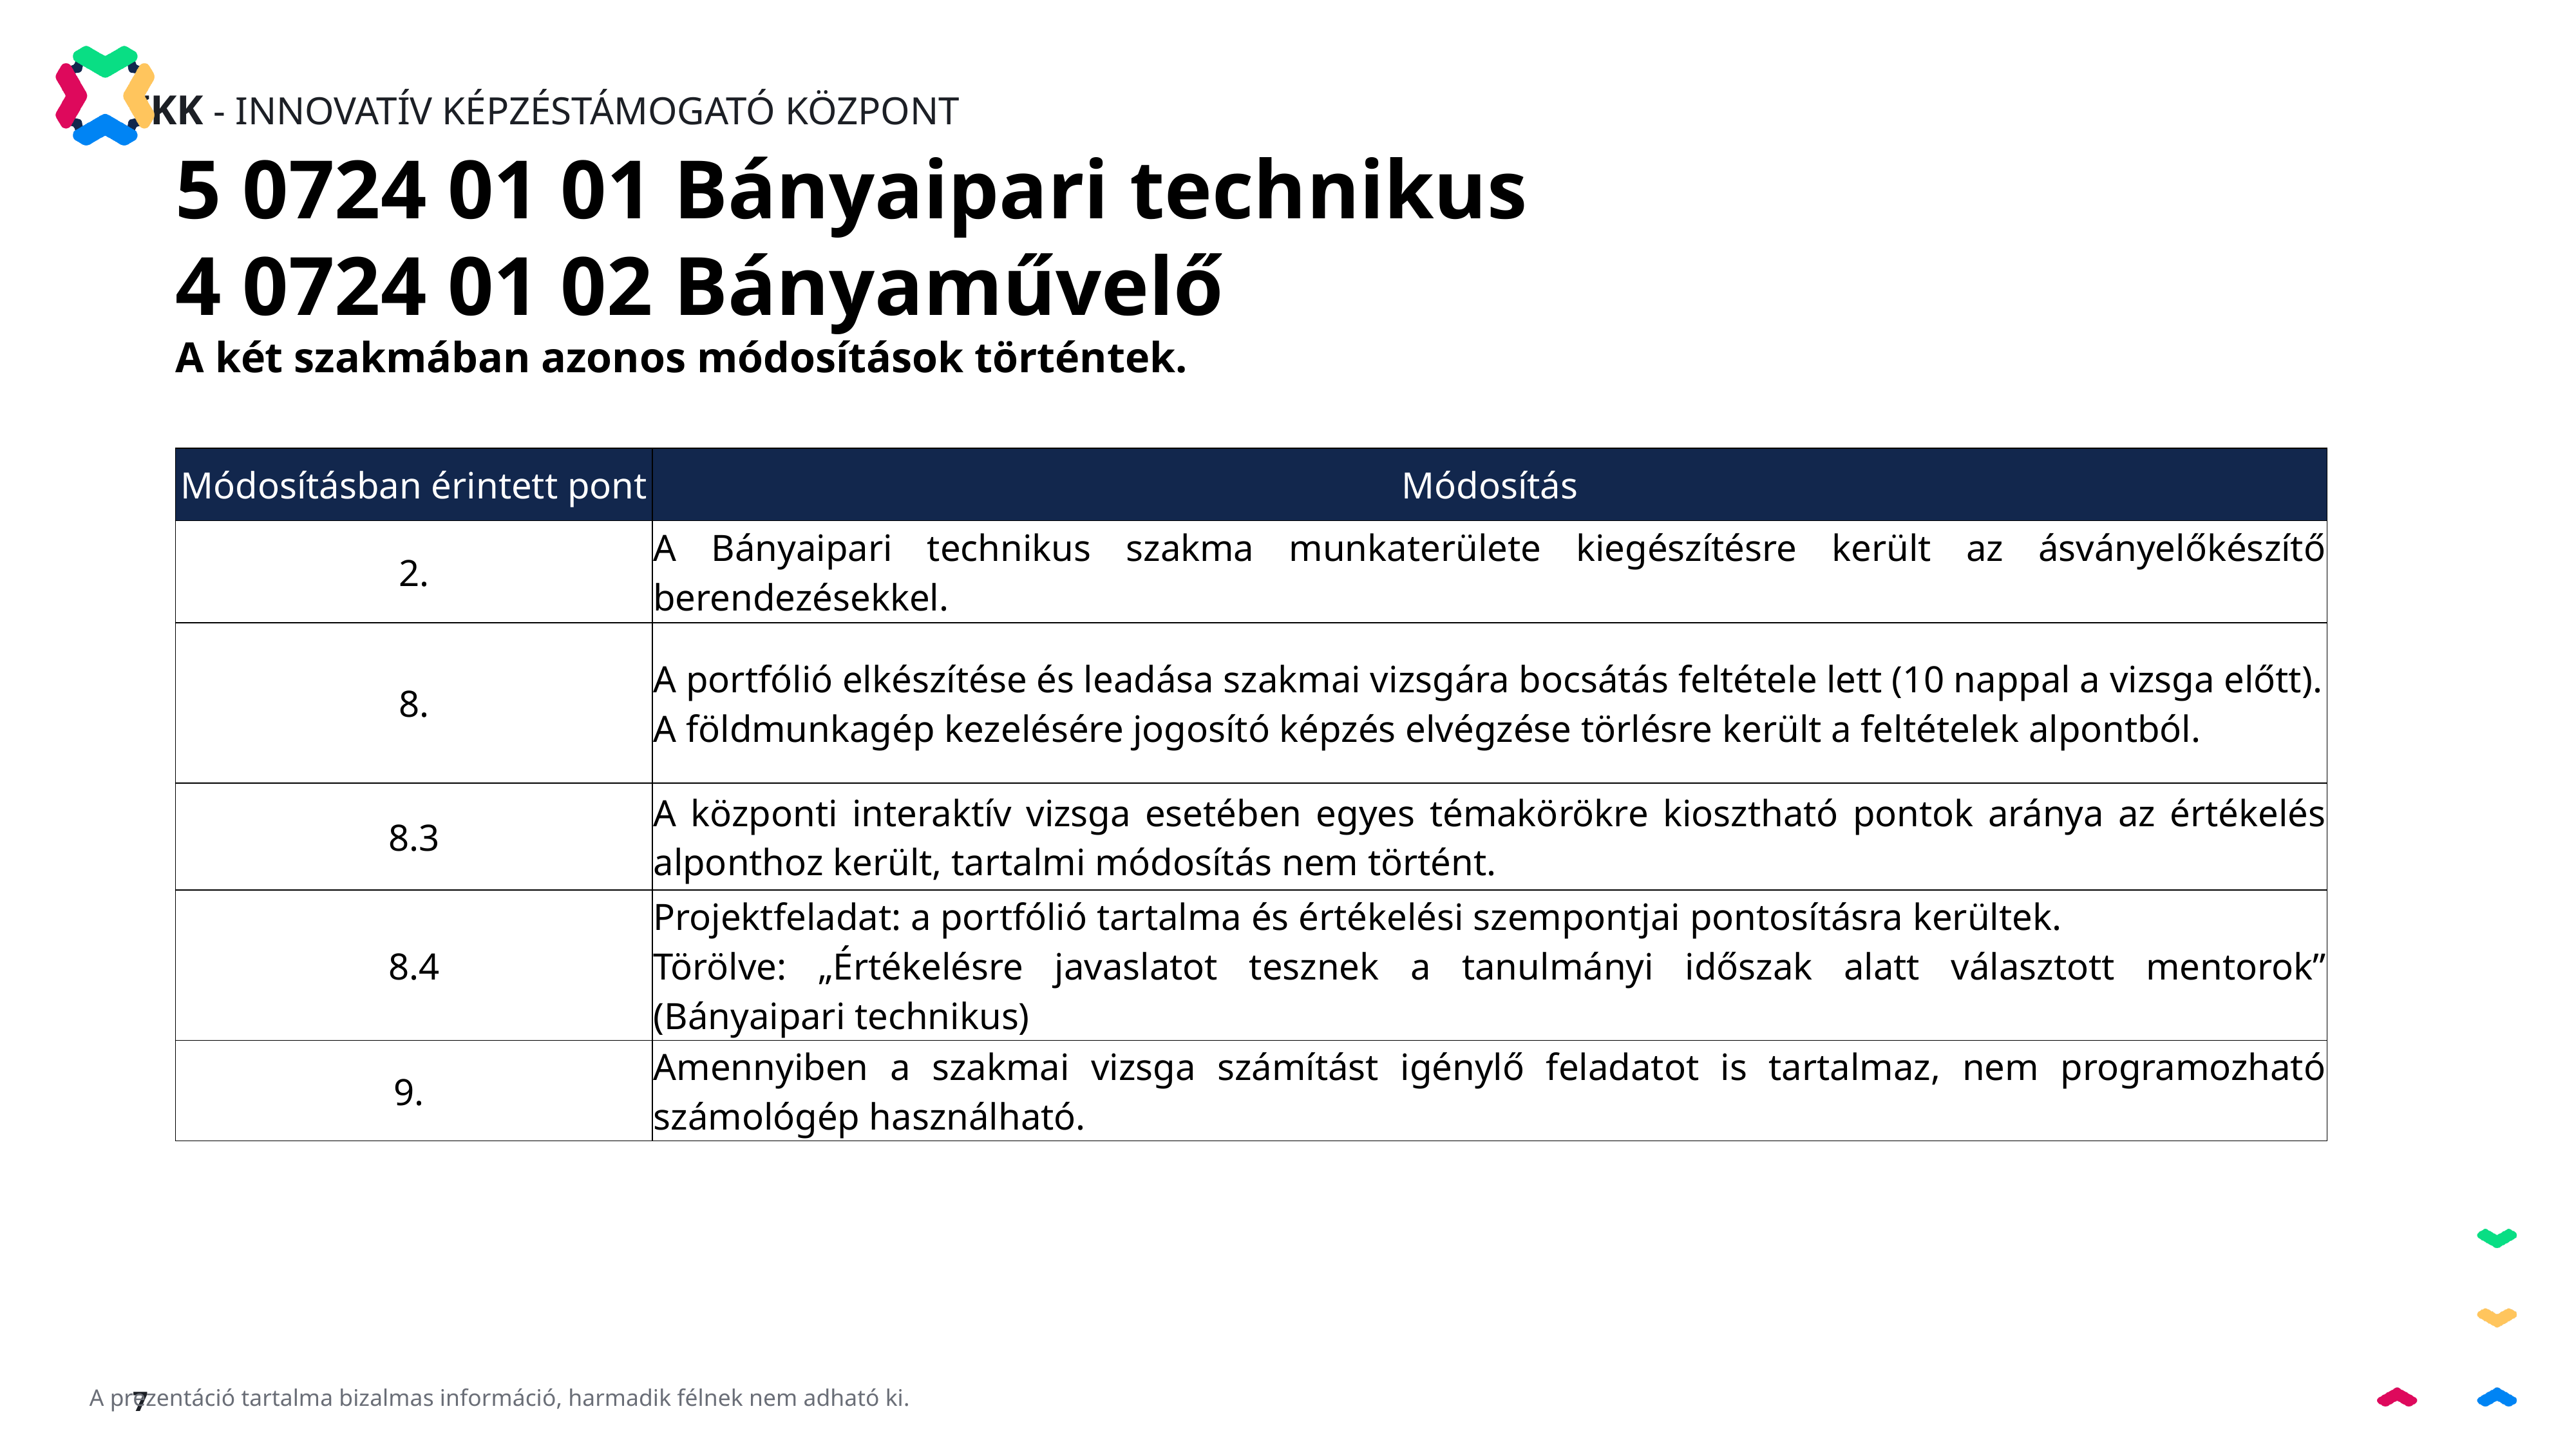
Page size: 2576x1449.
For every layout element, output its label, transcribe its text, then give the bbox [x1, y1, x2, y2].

table_cell A portfólió elkészítése és leadása szakmai vizsgára bocsátás feltétele lett (10 nappal a vizsga előtt). A földmunkagép kezelésére jogosító képzés elvégzése törlésre került a feltételek alpontból. [653, 623, 2327, 782]
table_cell 8.4 [176, 891, 652, 1040]
table_cell A központi interaktív vizsga esetében egyes témakörökre kiosztható pontok aránya az értékelés alponthoz került, tartalmi módosítás nem történt. [653, 784, 2327, 889]
picture [55, 46, 155, 146]
table_cell Projektfeladat: a portfólió tartalma és értékelési szempontjai pontosításra kerültek. Törölve: „Értékelésre javaslatot tesznek a tanulmányi időszak alatt választott mentorok” (Bányaipari technikus) [653, 891, 2327, 1040]
table_cell 8.3 [176, 784, 652, 889]
table_cell Amennyiben a szakmai vizsga számítást igénylő feladatot is tartalmaz, nem programozható számológép használható. [653, 1041, 2327, 1141]
list 5 0724 01 01 Bányaipari technikus 4 0724 01 02 Bányaművelő A két szakmában azonos módosítások történtek. [175, 138, 2294, 292]
table_header Módosítás [653, 449, 2327, 520]
table_cell 9. [176, 1041, 652, 1141]
picture [2377, 1229, 2517, 1406]
table_cell 2. [176, 521, 652, 622]
table_cell 8. [176, 623, 652, 782]
table_header Módosításban érintett pont [176, 449, 652, 520]
table_cell A Bányaipari technikus szakma munkaterülete kiegészítésre került az ásványelőkészítő berendezésekkel. [653, 521, 2327, 622]
